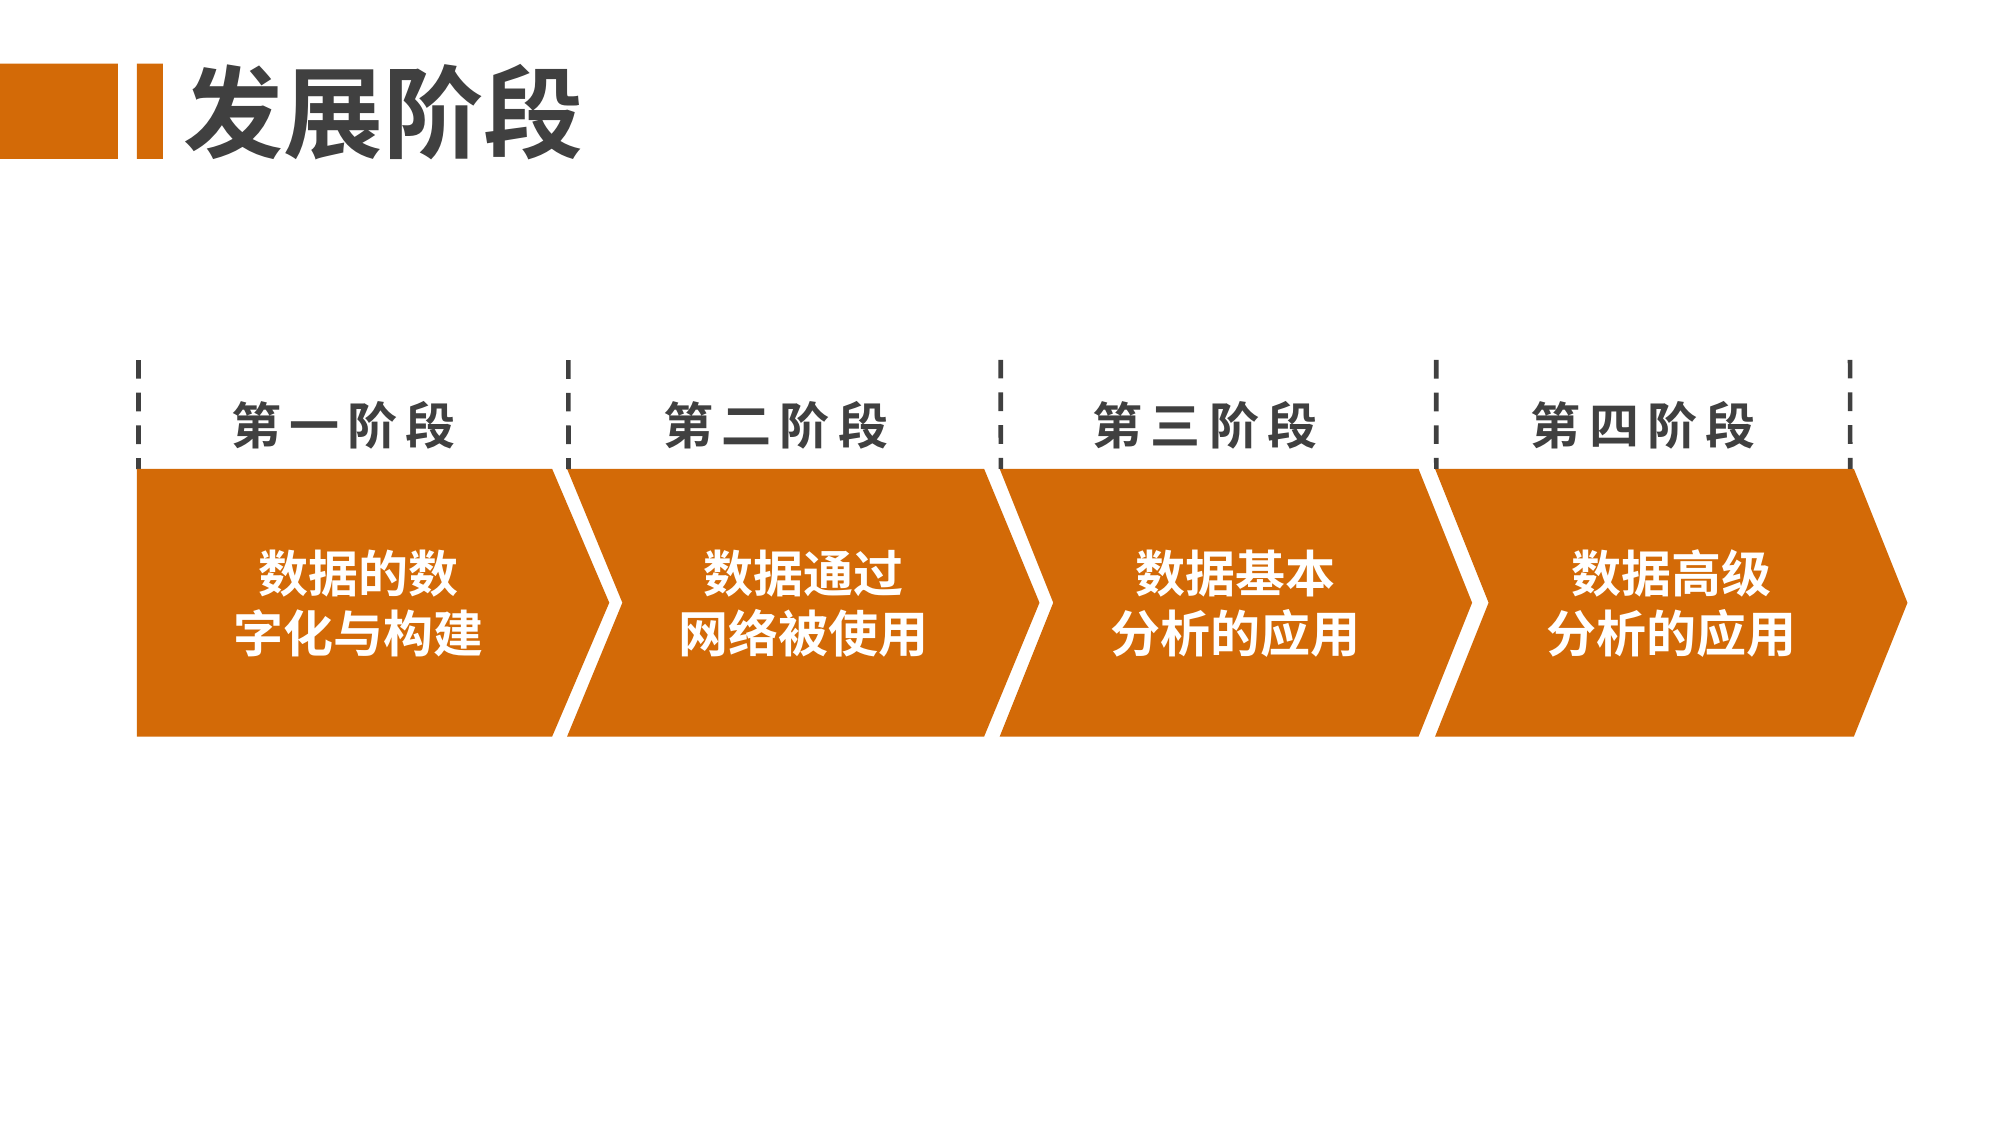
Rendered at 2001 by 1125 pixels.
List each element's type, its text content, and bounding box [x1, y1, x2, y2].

text_box 数据通过 网络被使用 [567, 468, 1040, 737]
text_box 第二阶段 [569, 387, 983, 462]
text_box 数据的数 字化与构建 [136, 468, 610, 737]
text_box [0, 63, 163, 160]
text_box 第一阶段 [139, 387, 551, 462]
text_box 数据高级 分析的应用 [1435, 468, 1908, 737]
text_box 数据基本 分析的应用 [999, 468, 1473, 737]
text_box 第三阶段 [1001, 387, 1412, 462]
text_box 第四阶段 [1437, 387, 1849, 462]
text_box 发展阶段 [168, 43, 599, 178]
